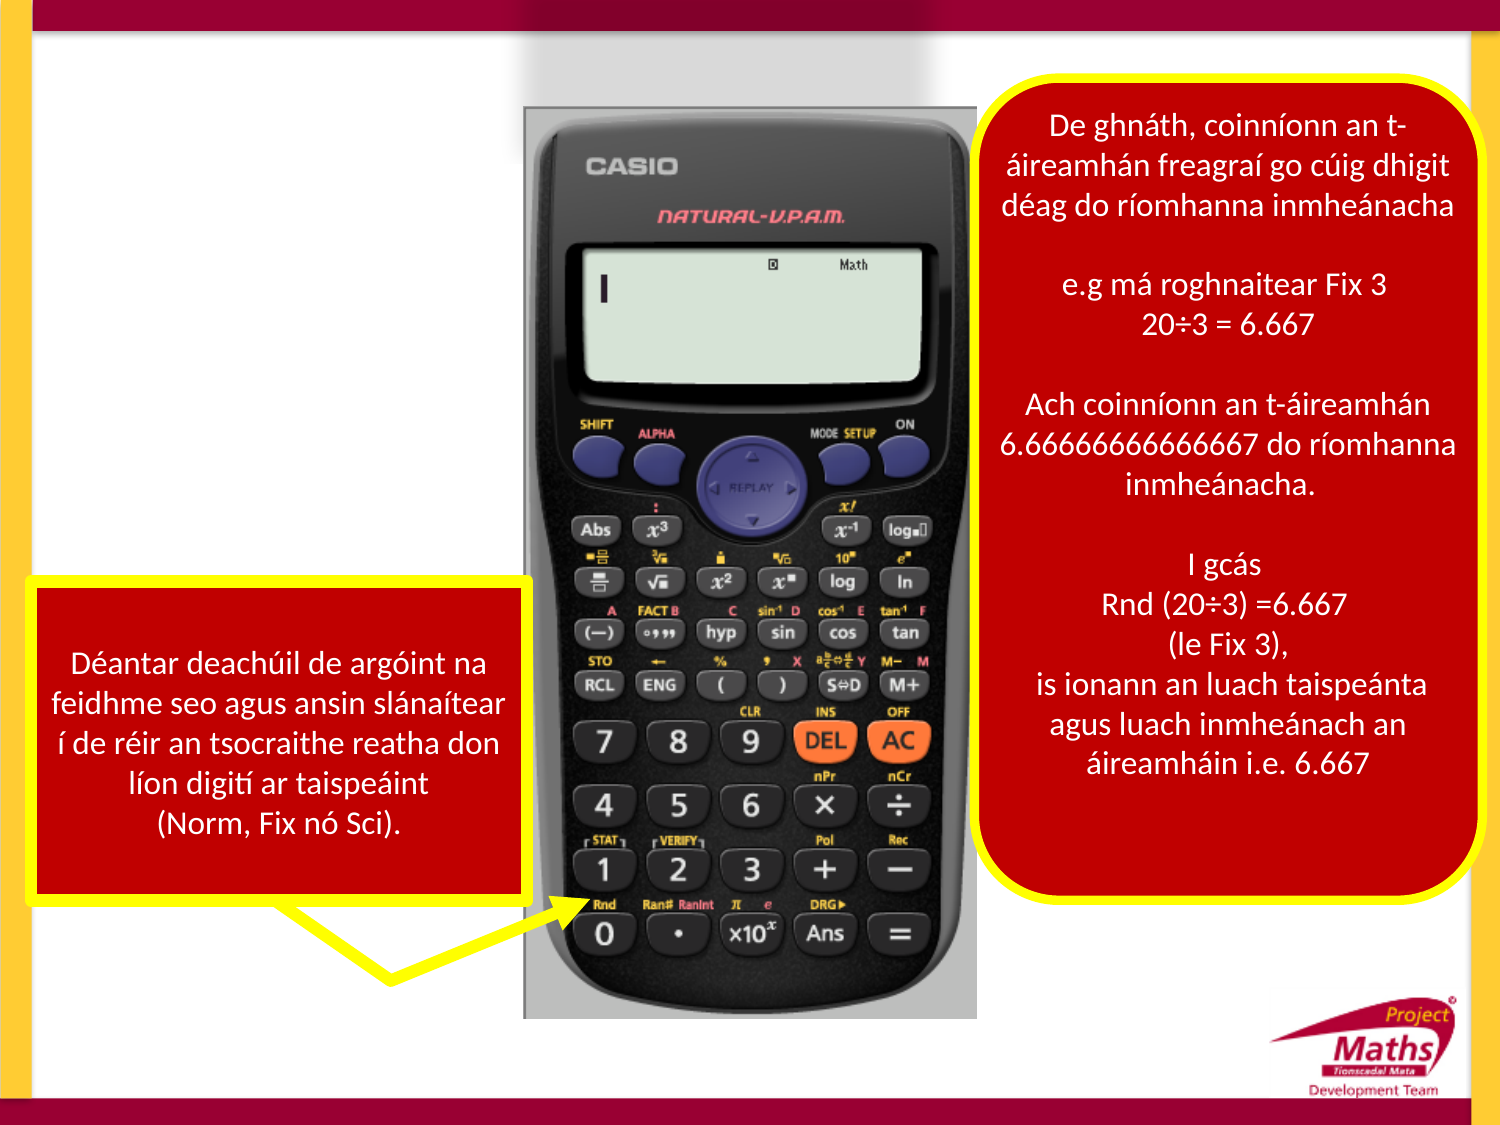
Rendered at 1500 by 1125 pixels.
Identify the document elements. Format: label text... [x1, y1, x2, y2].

text_box Déantar deachúil de argóint na feidhme seo agus ansin slánaítear í de réir an tsocraithe reatha don líon digití ar taispeáint (Norm, Fix nó Sci). [29, 579, 591, 983]
text_box De ghnáth, coinníonn an t-áireamhán freagraí go cúig dhigit déag do ríomhanna inmheánacha e.g má roghnaitear Fix 3 20÷3 = 6.667 Ach coinníonn an t-áireamhán 6.66666666666667 do ríomhanna inmheánacha. I gcás Rnd (20÷3) =6.667 (le Fix 3), is ionann an luach taispeánta agus luach inmheánach an áireamháin i.e. 6.667 [972, 75, 1485, 903]
picture [523, 106, 977, 1019]
picture [1269, 987, 1466, 1098]
